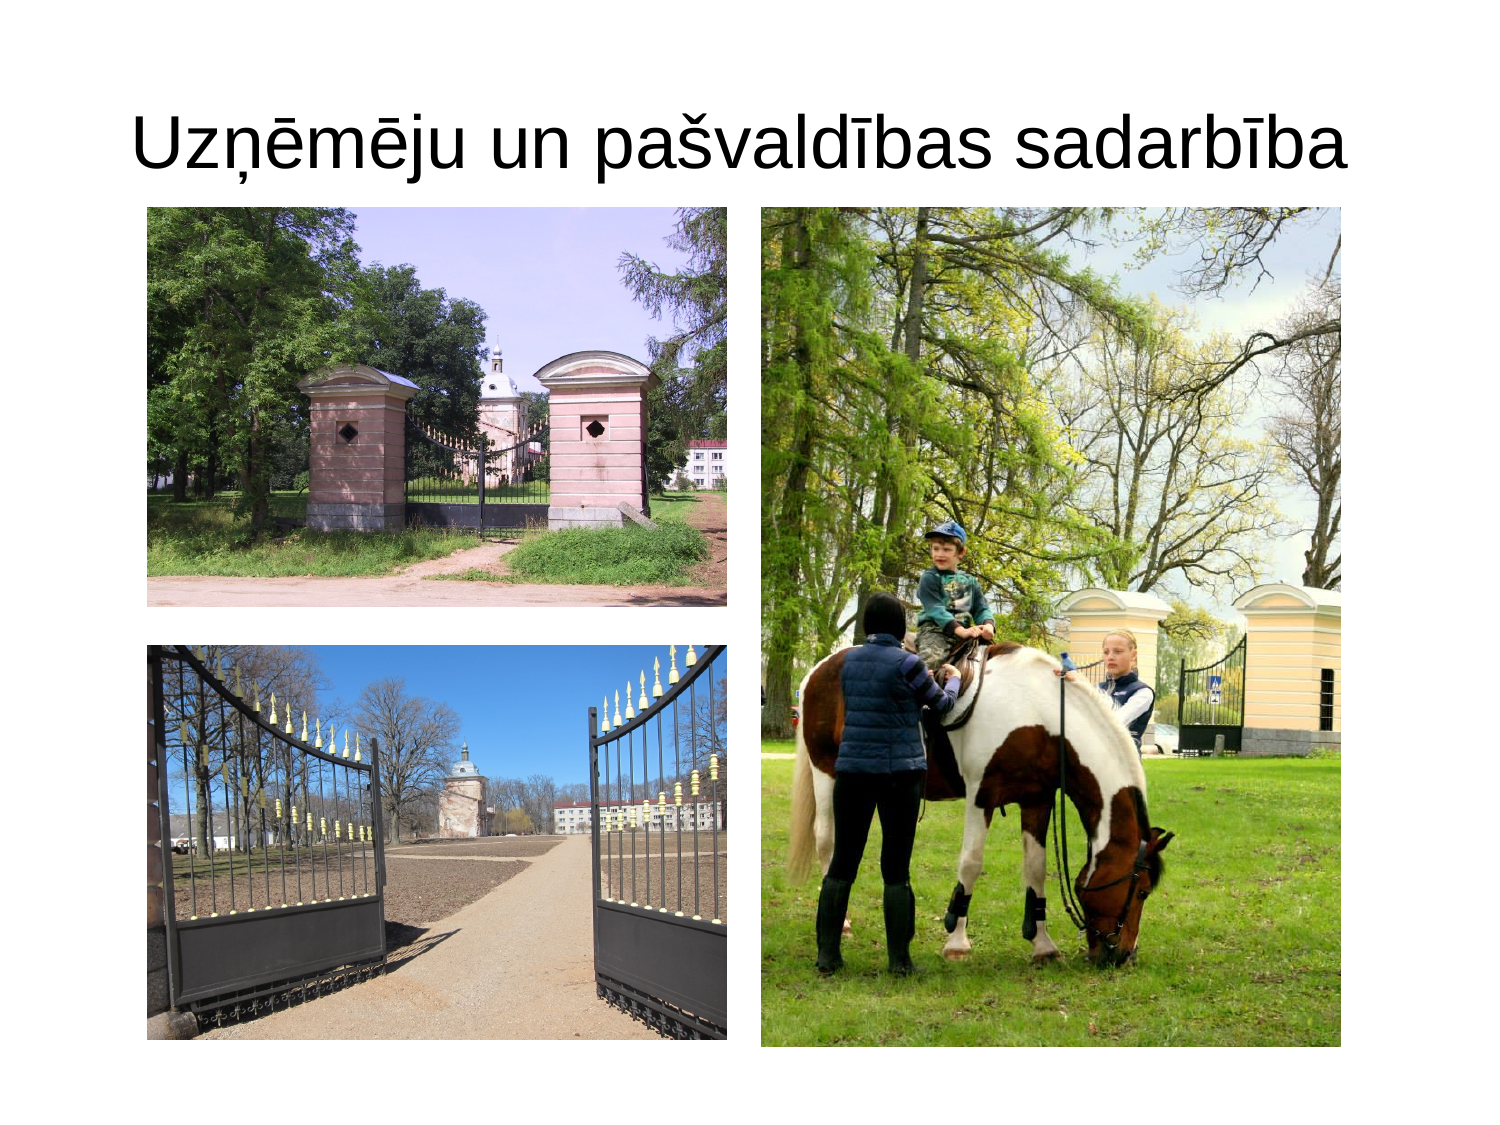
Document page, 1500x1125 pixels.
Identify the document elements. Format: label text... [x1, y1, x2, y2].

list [761, 207, 1341, 1047]
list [147, 644, 727, 1040]
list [147, 207, 727, 607]
title Uzņēmēju un pašvaldības sadarbība [74, 44, 1426, 233]
